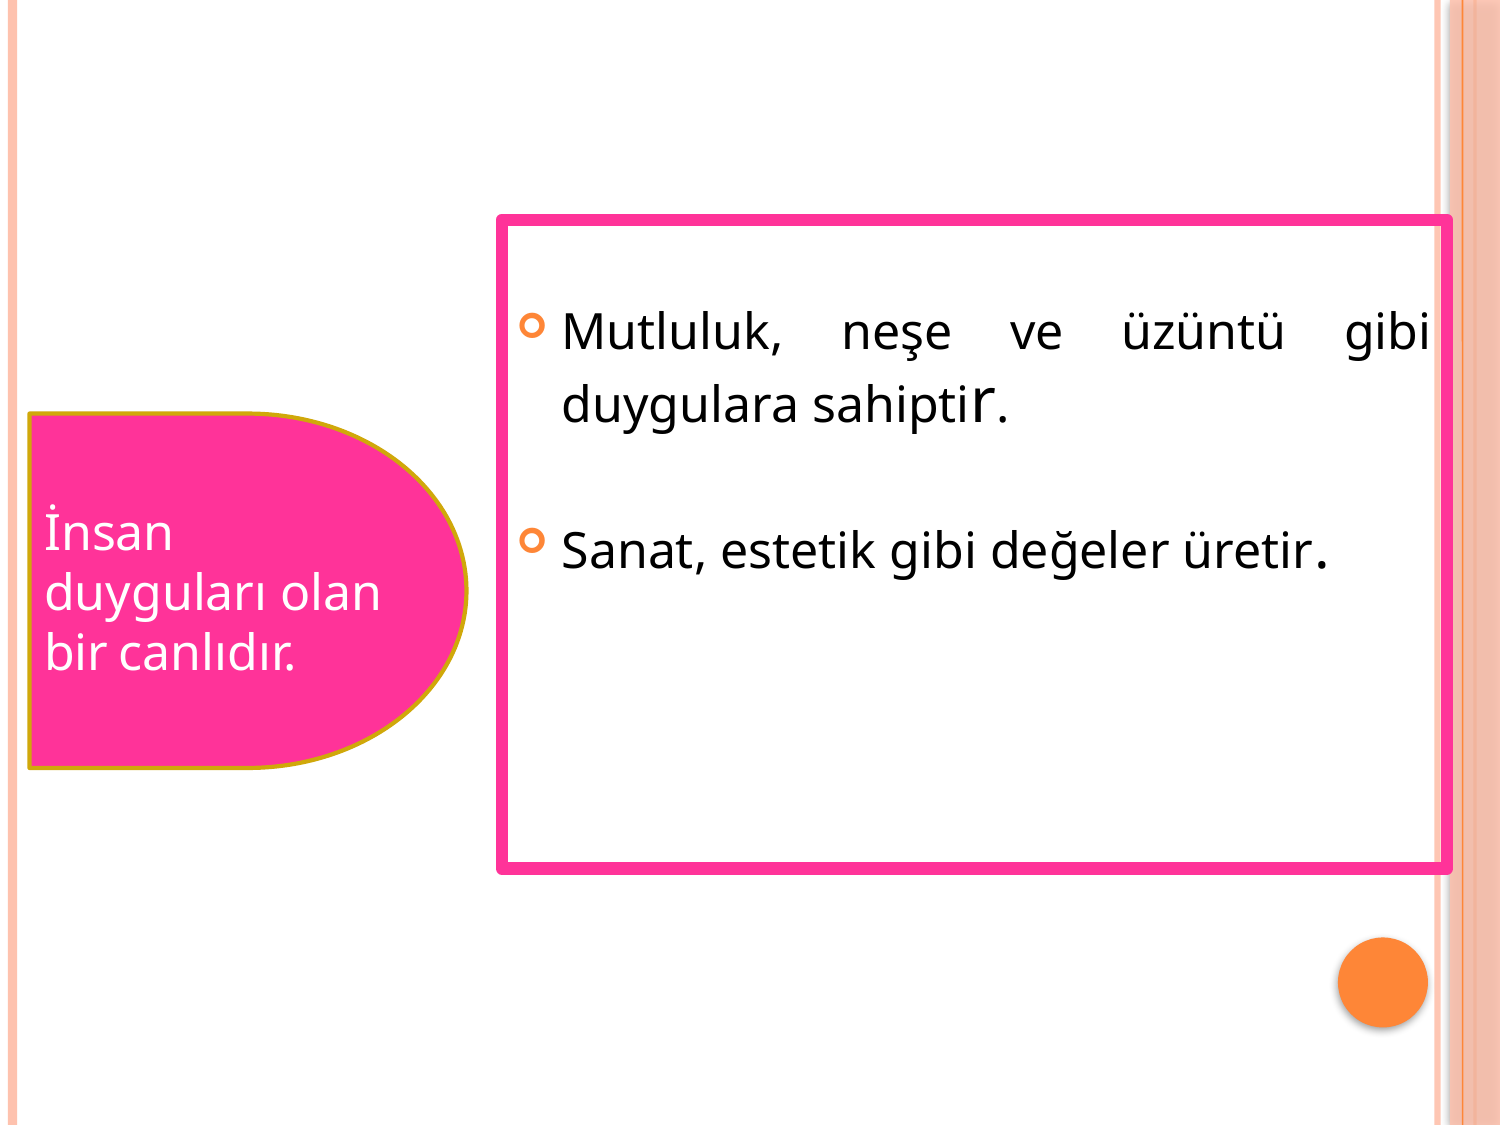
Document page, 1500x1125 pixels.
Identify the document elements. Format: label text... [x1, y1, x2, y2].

list Mutluluk, neşe ve üzüntü gibi duygulara sahiptir. Sanat, estetik gibi değeler üretir. [501, 219, 1447, 869]
text_box İnsan duyguları olan bir canlıdır. [27, 411, 469, 771]
